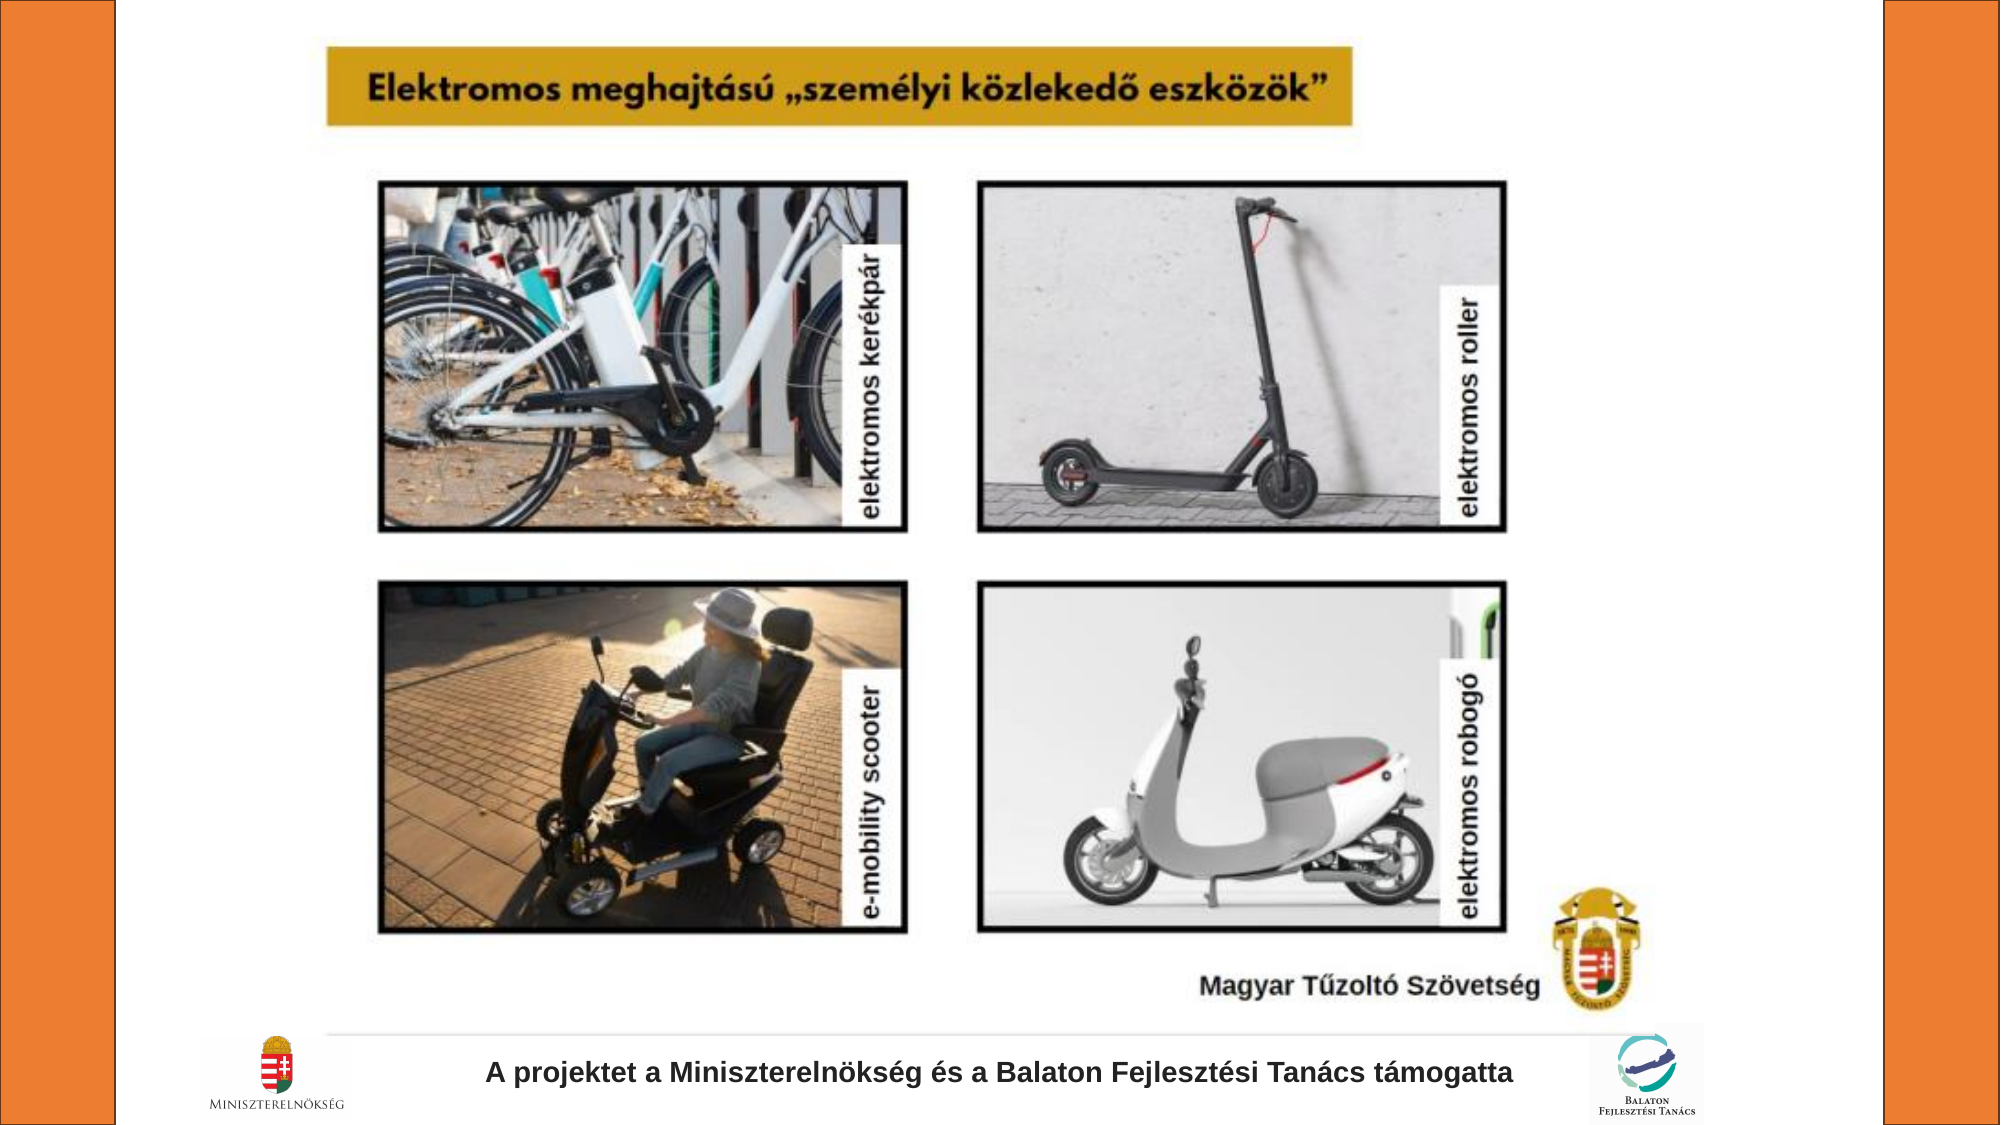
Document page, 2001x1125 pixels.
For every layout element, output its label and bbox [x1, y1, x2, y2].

picture [191, 36, 1704, 1125]
